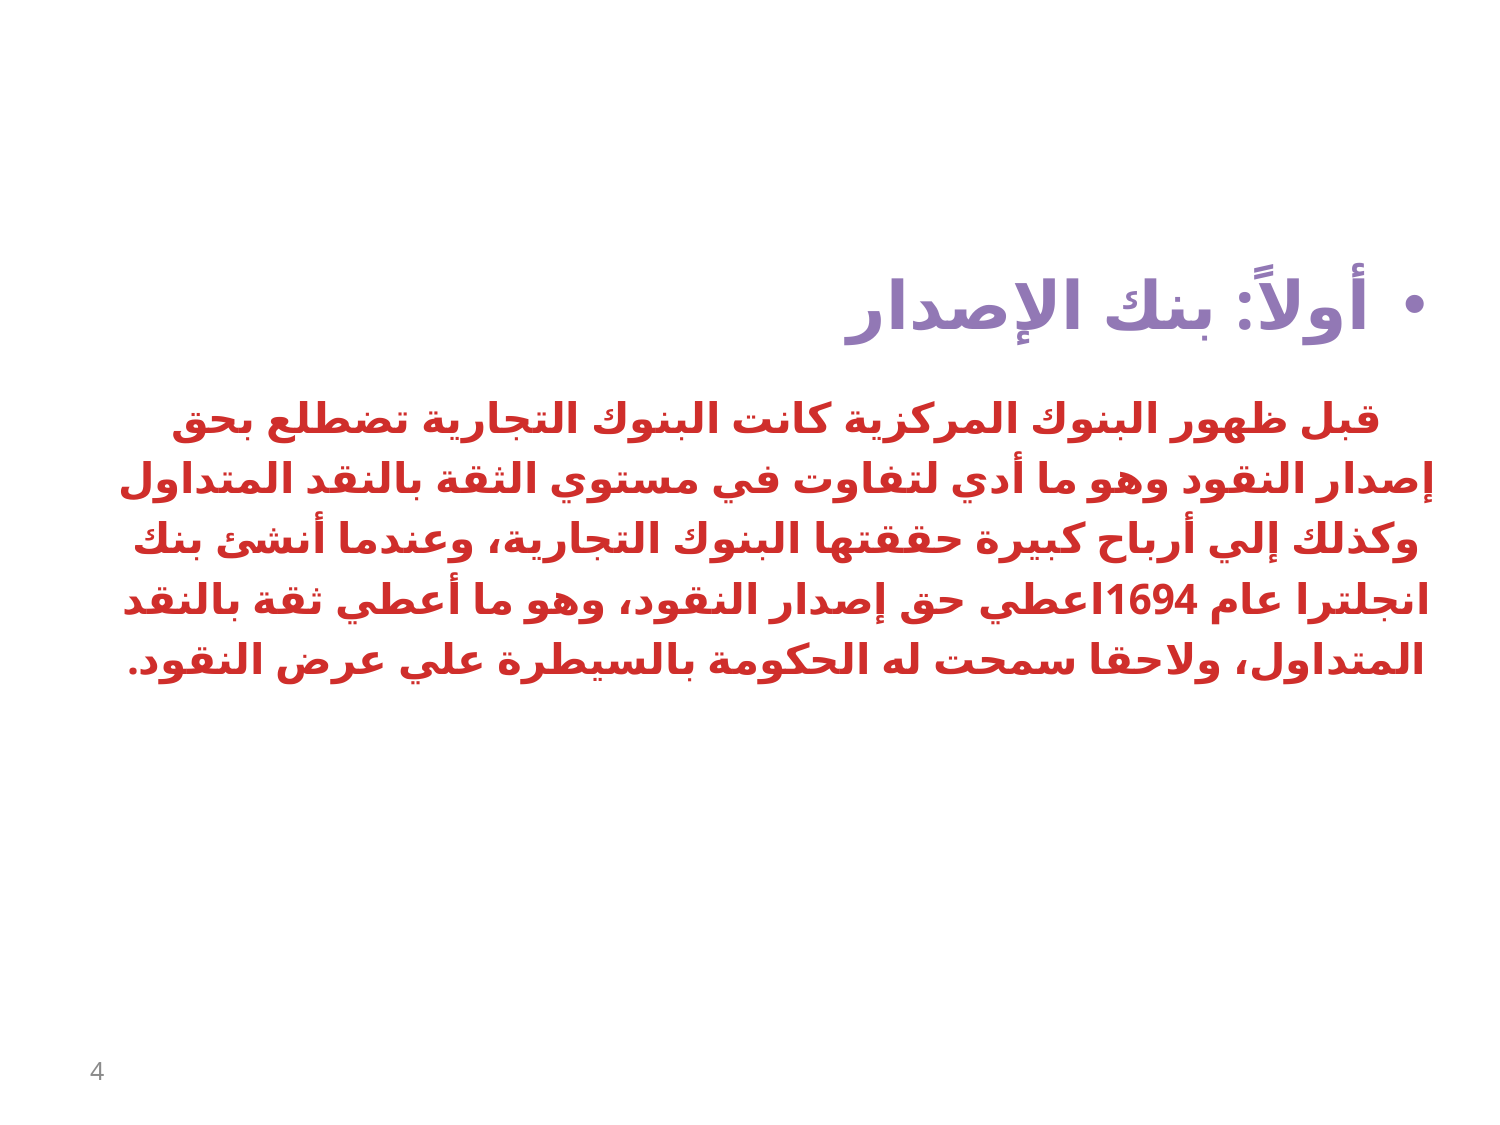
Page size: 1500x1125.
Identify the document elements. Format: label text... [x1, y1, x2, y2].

slide_number 4 [75, 1042, 425, 1103]
text_box قبل ظهور البنوك المركزية كانت البنوك التجارية تضطلع بحق إصدار النقود وهو ما أدي لتفاوت في مستوي الثقة بالنقد المتداول وكذلك إلي أرباح كبيرة حققتها البنوك التجارية، وعندما أنشئ بنك انجلترا عام 1694اعطي حق إصدار النقود، وهو ما أعطي ثقة بالنقد المتداول، ولاحقا سمحت له الحكومة بالسيطرة علي عرض النقود. [102, 373, 1453, 750]
text_box [127, 457, 1478, 730]
list أولاً: بنك الإصدار [91, 255, 1442, 390]
